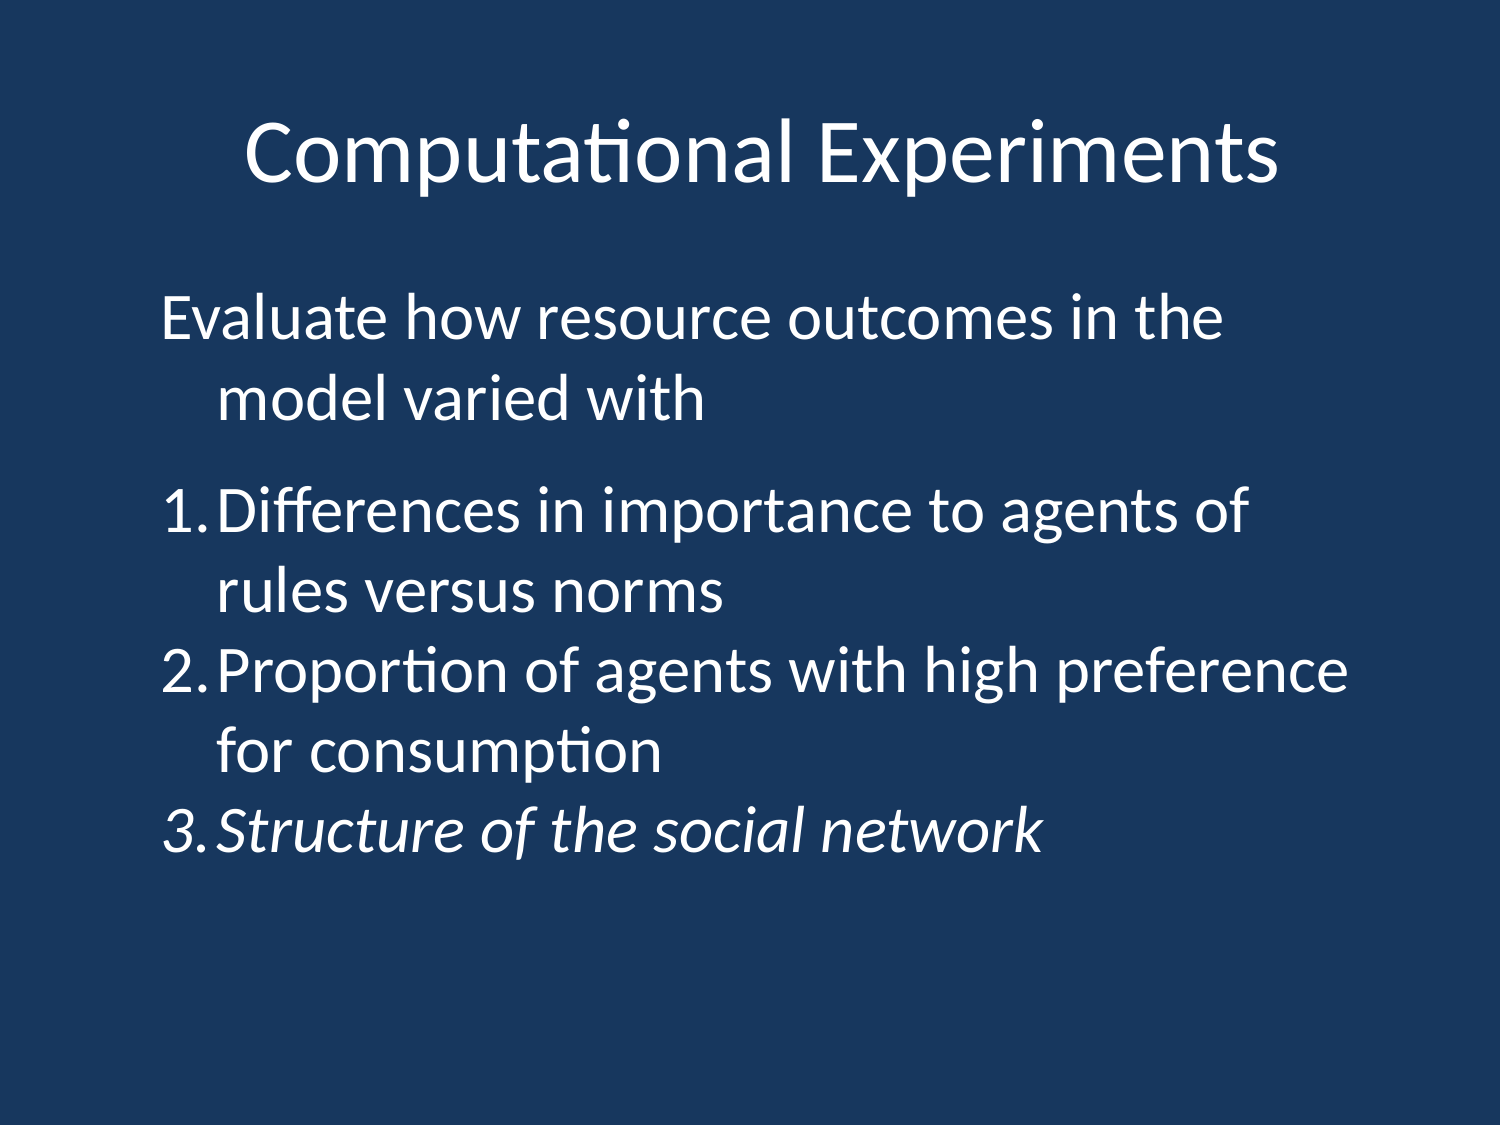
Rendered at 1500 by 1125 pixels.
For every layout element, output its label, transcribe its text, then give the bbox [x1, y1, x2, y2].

title Computational Experiments [163, 52, 1364, 241]
list Evaluate how resource outcomes in the model varied with Differences in importance to agents of rules versus norms Proportion of agents with high preference for consumption Structure of the social network [145, 265, 1379, 1041]
